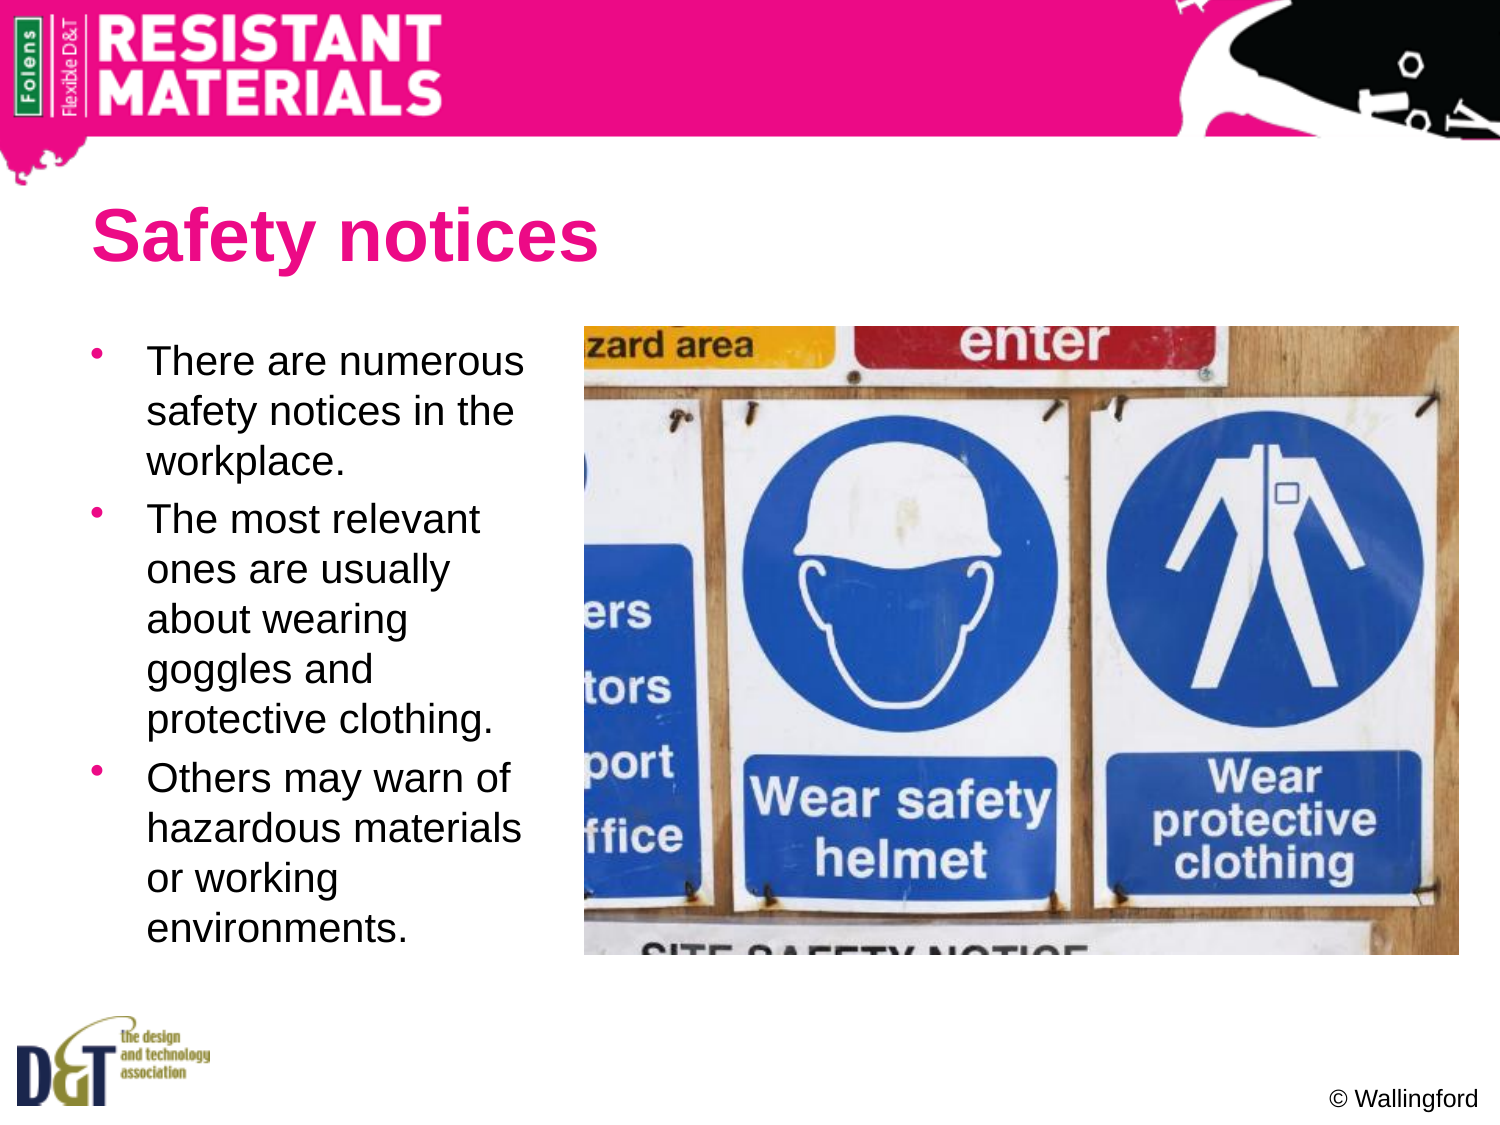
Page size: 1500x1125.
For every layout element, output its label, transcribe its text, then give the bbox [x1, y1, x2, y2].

title Safety notices [76, 160, 1427, 301]
picture [0, 0, 1500, 1125]
list There are numerous safety notices in the workplace. The most relevant ones are usually about wearing goggles and protective clothing. Others may warn of hazardous materials or working environments. [75, 326, 561, 1005]
text_box © Wallingford [1257, 1074, 1495, 1125]
